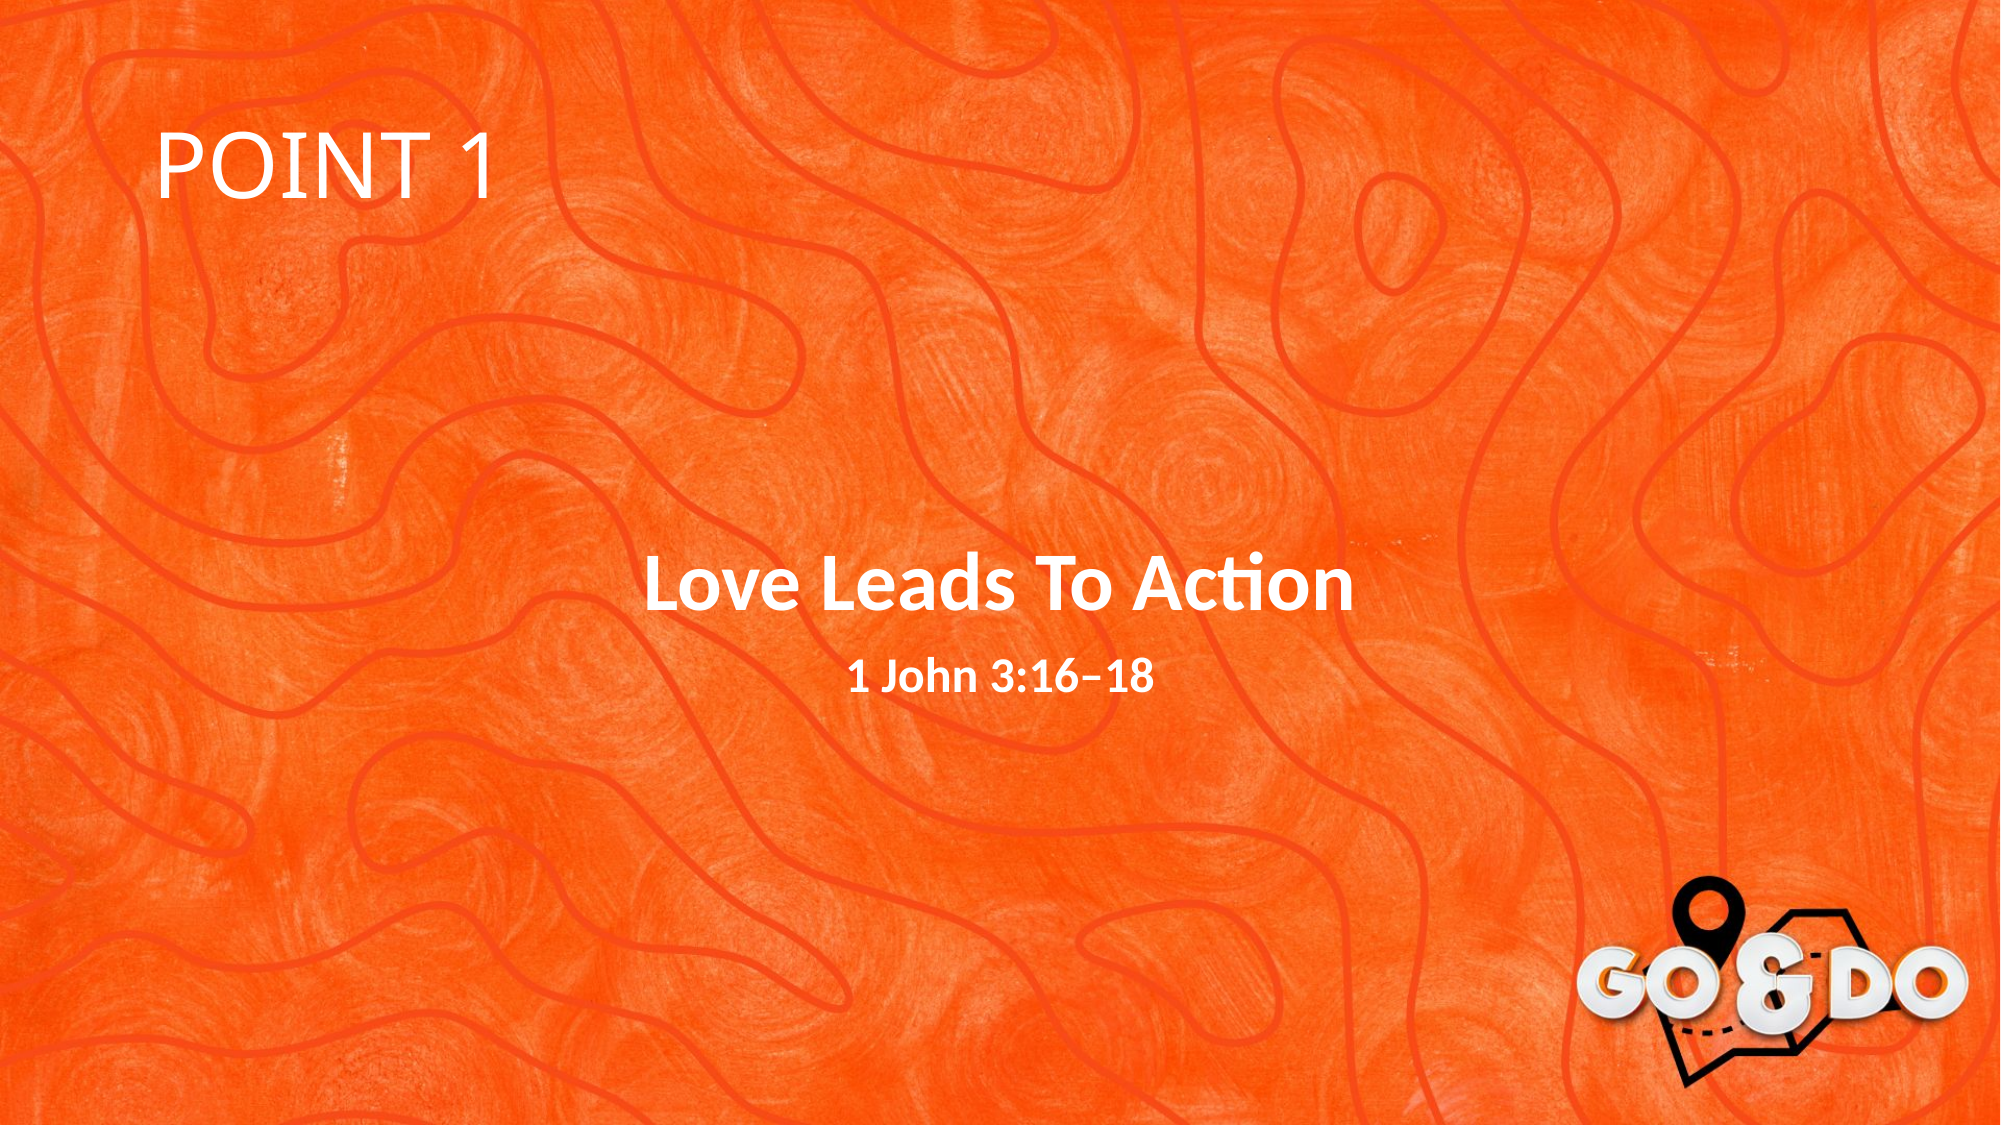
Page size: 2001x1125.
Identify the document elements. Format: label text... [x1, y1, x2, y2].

list Love Leads To Action 1 John 3:16–18 [137, 299, 1863, 1014]
picture [0, 0, 2001, 1125]
title POINT 1 [137, 59, 1863, 278]
